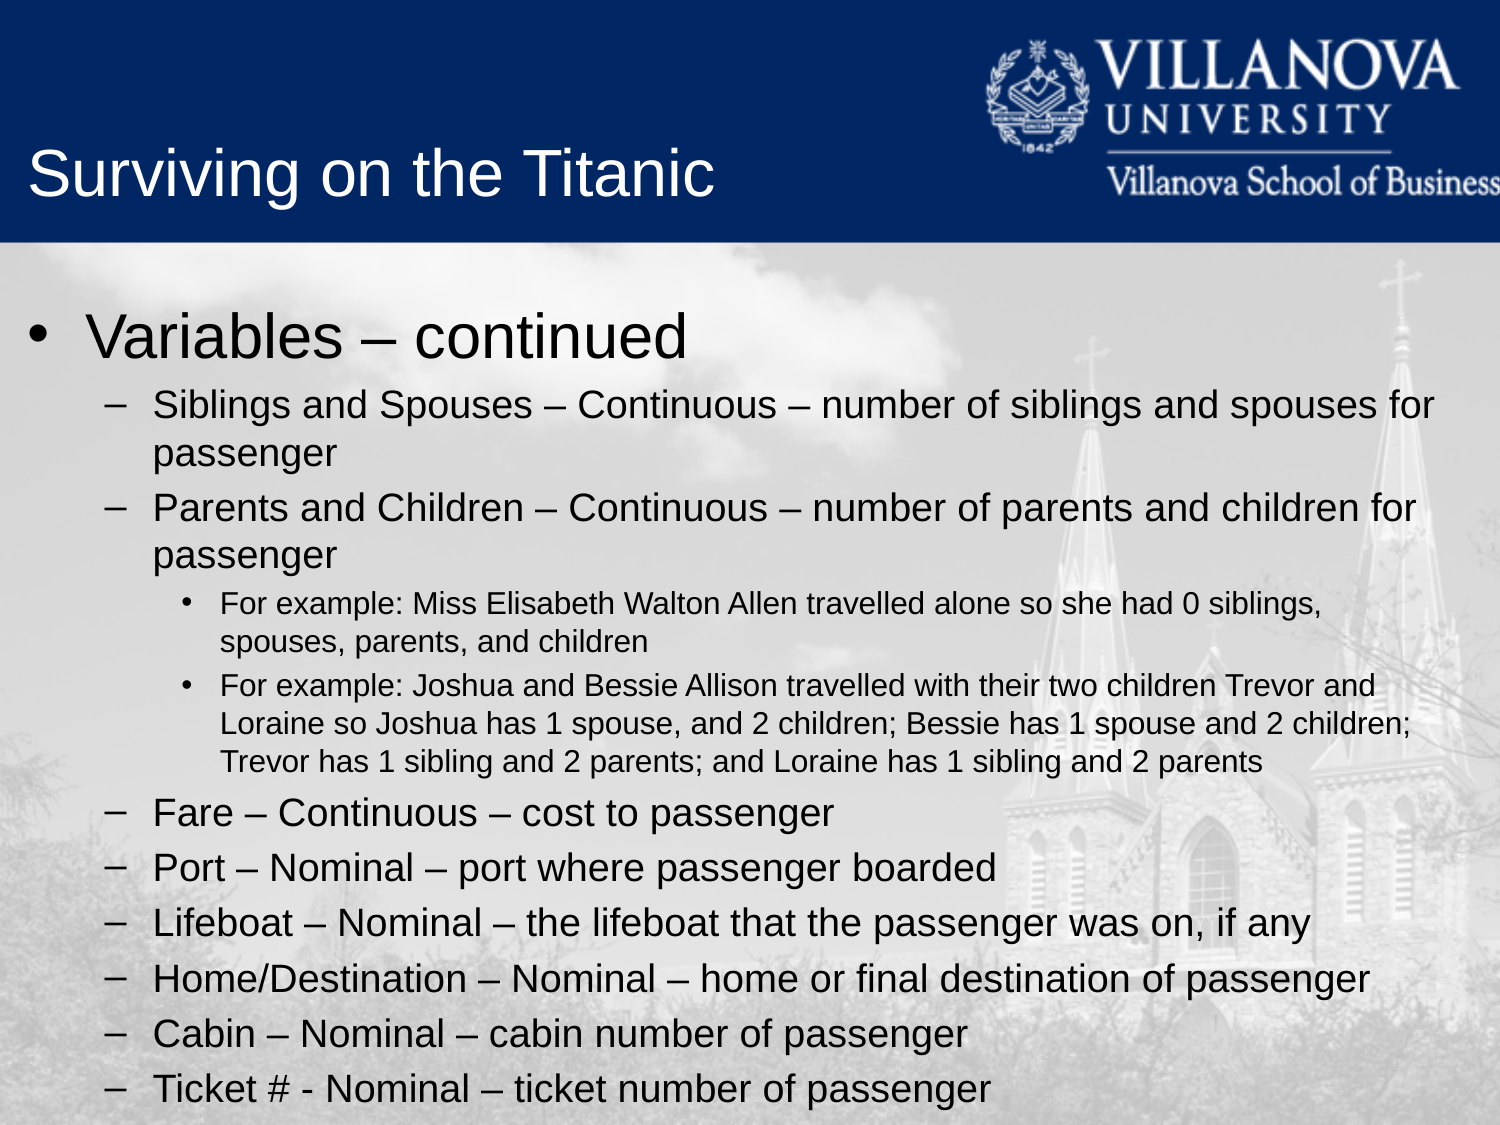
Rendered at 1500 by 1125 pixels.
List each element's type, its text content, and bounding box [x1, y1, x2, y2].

list Variables – continued Siblings and Spouses – Continuous – number of siblings and spouses for passenger Parents and Children – Continuous – number of parents and children for passenger For example: Miss Elisabeth Walton Allen travelled alone so she had 0 siblings, spouses, parents, and children For example: Joshua and Bessie Allison travelled with their two children Trevor and Loraine so Joshua has 1 spouse, and 2 children; Bessie has 1 spouse and 2 children; Trevor has 1 sibling and 2 parents; and Loraine has 1 sibling and 2 parents Fare – Continuous – cost to passenger Port – Nominal – port where passenger boarded Lifeboat – Nominal – the lifeboat that the passenger was on, if any Home/Destination – Nominal – home or final destination of passenger Cabin – Nominal – cabin number of passenger Ticket # - Nominal – ticket number of passenger [12, 287, 1463, 1125]
text_box Surviving on the Titanic [12, 37, 1363, 225]
picture [0, 0, 1500, 1125]
